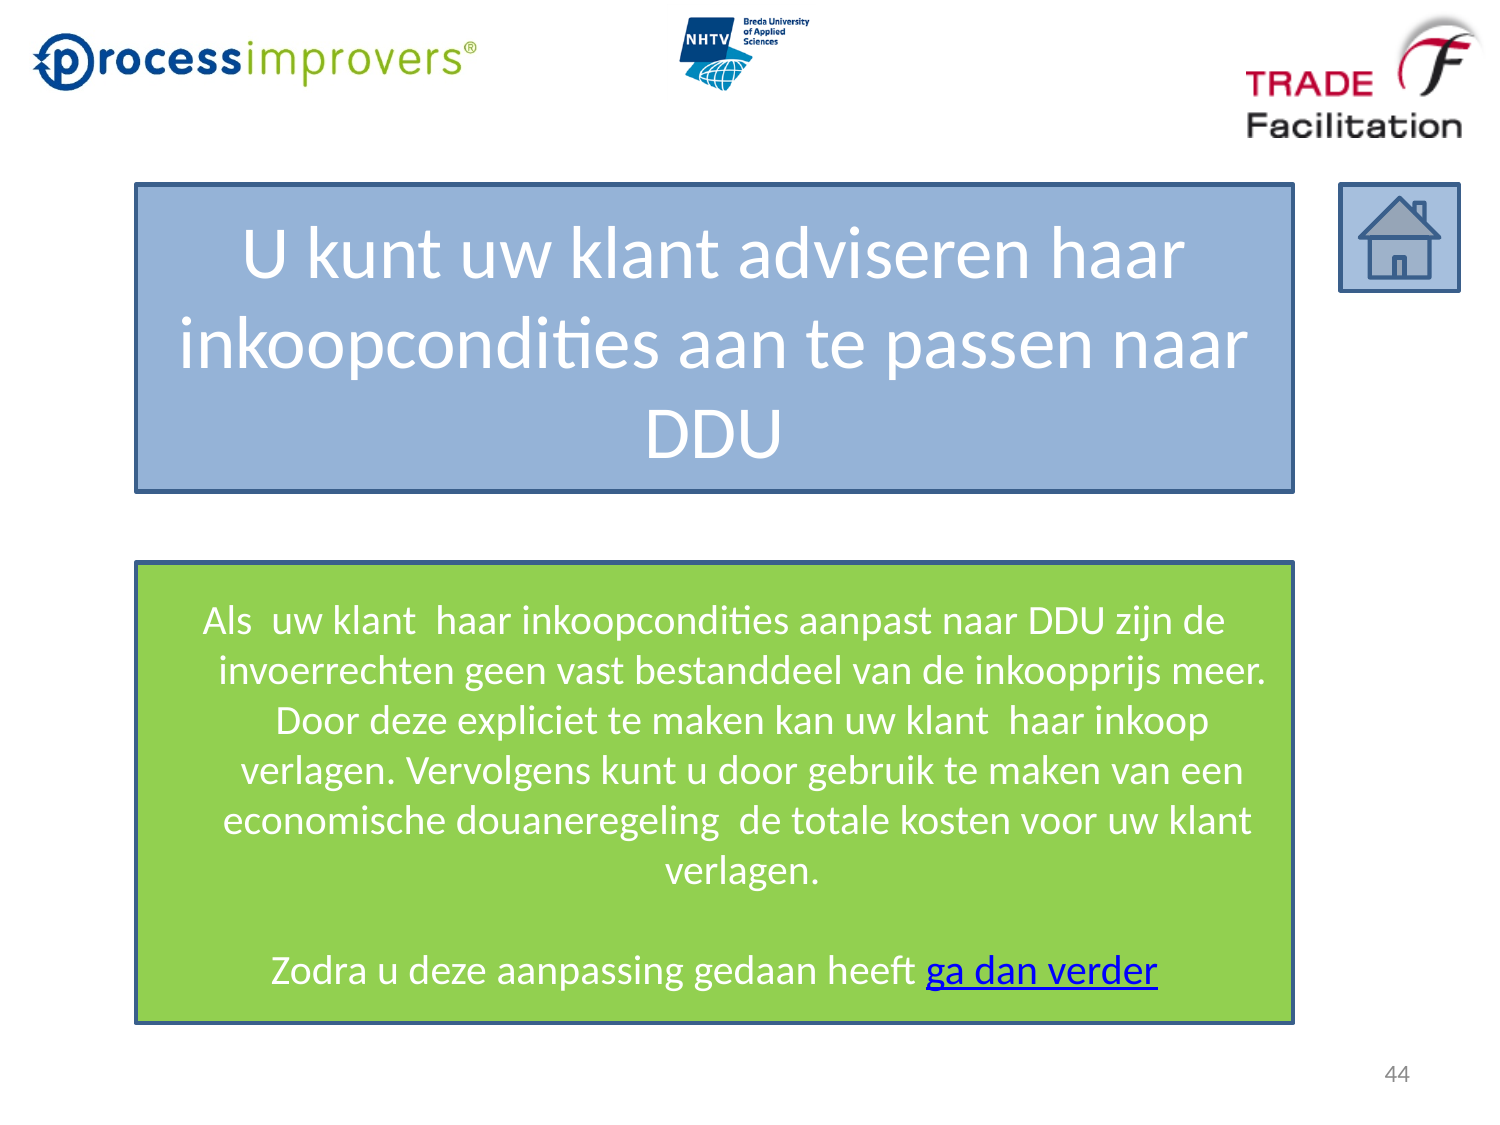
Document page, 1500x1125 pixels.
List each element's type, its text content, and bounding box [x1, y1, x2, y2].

text_box U kunt uw klant adviseren haar inkoopcondities aan te passen naar DDU [134, 182, 1295, 494]
text_box [1338, 182, 1461, 293]
picture [667, 4, 816, 103]
picture [1246, 10, 1487, 138]
text_box Als uw klant haar inkoopcondities aanpast naar DDU zijn de invoerrechten geen vast bestanddeel van de inkoopprijs meer. Door deze expliciet te maken kan uw klant haar inkoop verlagen. Vervolgens kunt u door gebruik te maken van een economische douaneregeling de totale kosten voor uw klant verlagen. Zodra u deze aanpassing gedaan heeft ga dan verder [134, 560, 1295, 1025]
slide_number 44 [1074, 1042, 1425, 1103]
picture [29, 30, 479, 93]
